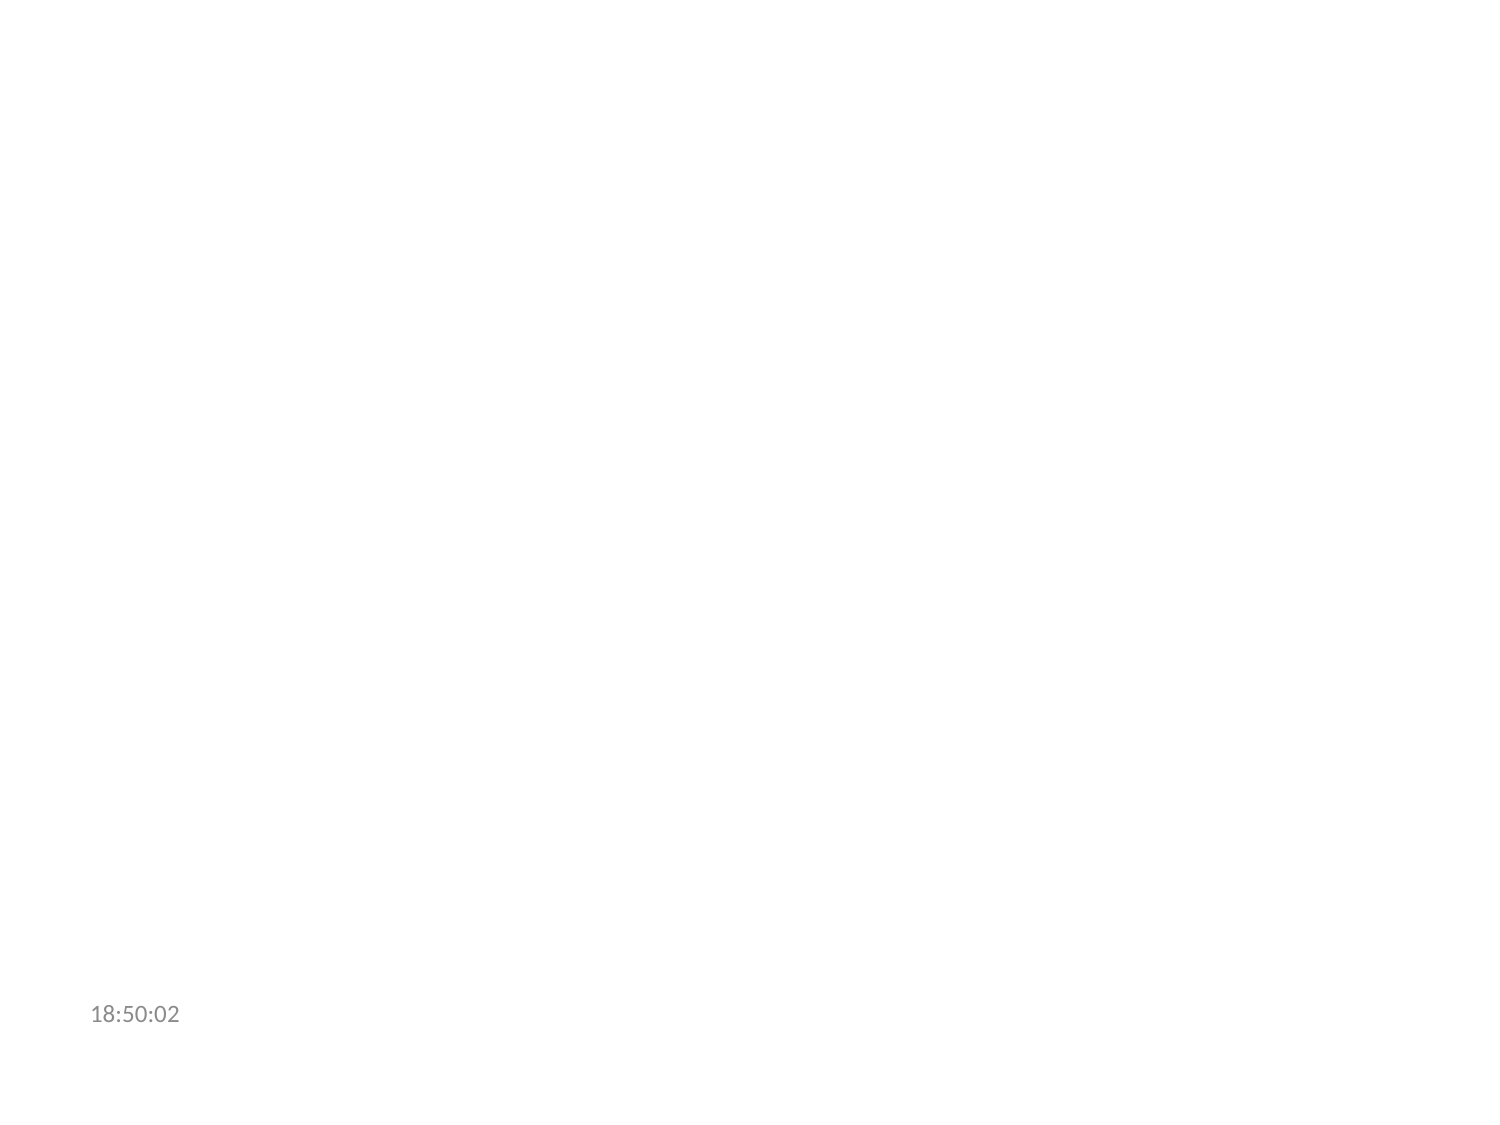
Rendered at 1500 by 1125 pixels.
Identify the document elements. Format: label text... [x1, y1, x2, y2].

text_box 15:35:09 [75, 982, 425, 1043]
